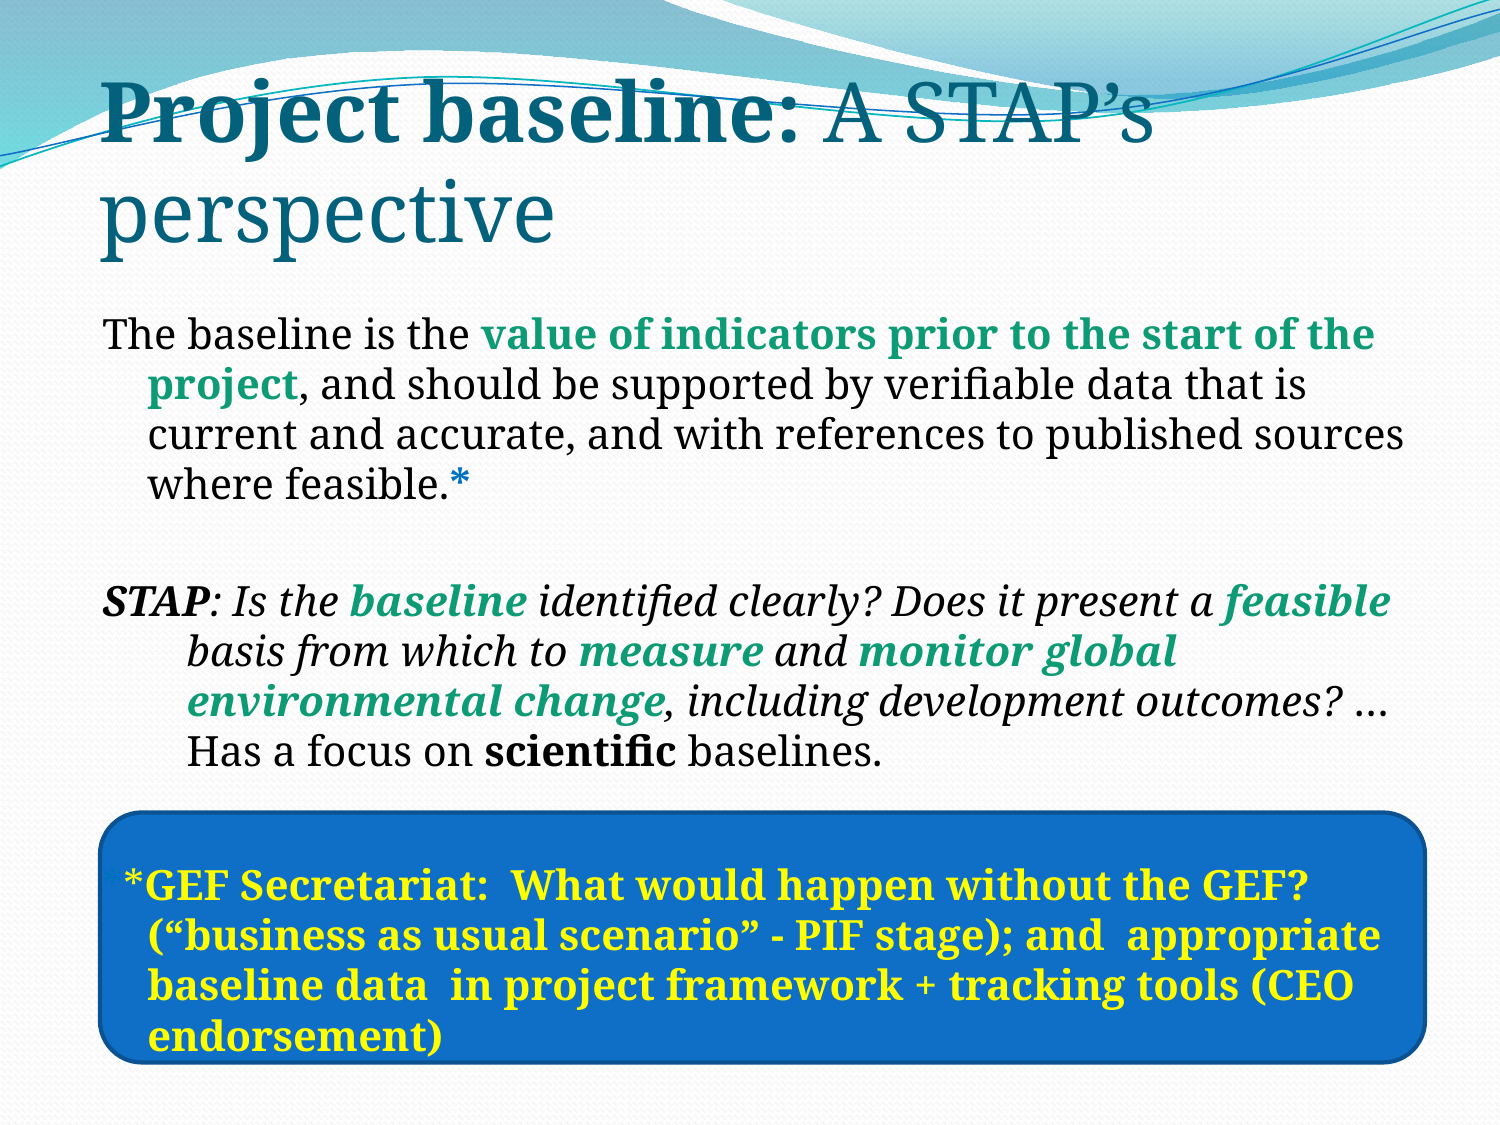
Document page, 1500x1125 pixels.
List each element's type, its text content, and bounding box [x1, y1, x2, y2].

list The baseline is the value of indicators prior to the start of the project, and should be supported by verifiable data that is current and accurate, and with references to published sources where feasible.* STAP: Is the baseline identified clearly? Does it present a feasible basis from which to measure and monitor global environmental change, including development outcomes? …Has a focus on scientific baselines. **GEF Secretariat: What would happen without the GEF? (“business as usual scenario” - PIF stage); and appropriate baseline data in project framework + tracking tools (CEO endorsement) [87, 299, 1438, 1075]
title Project baseline: A STAP’s perspective [99, 112, 1413, 260]
